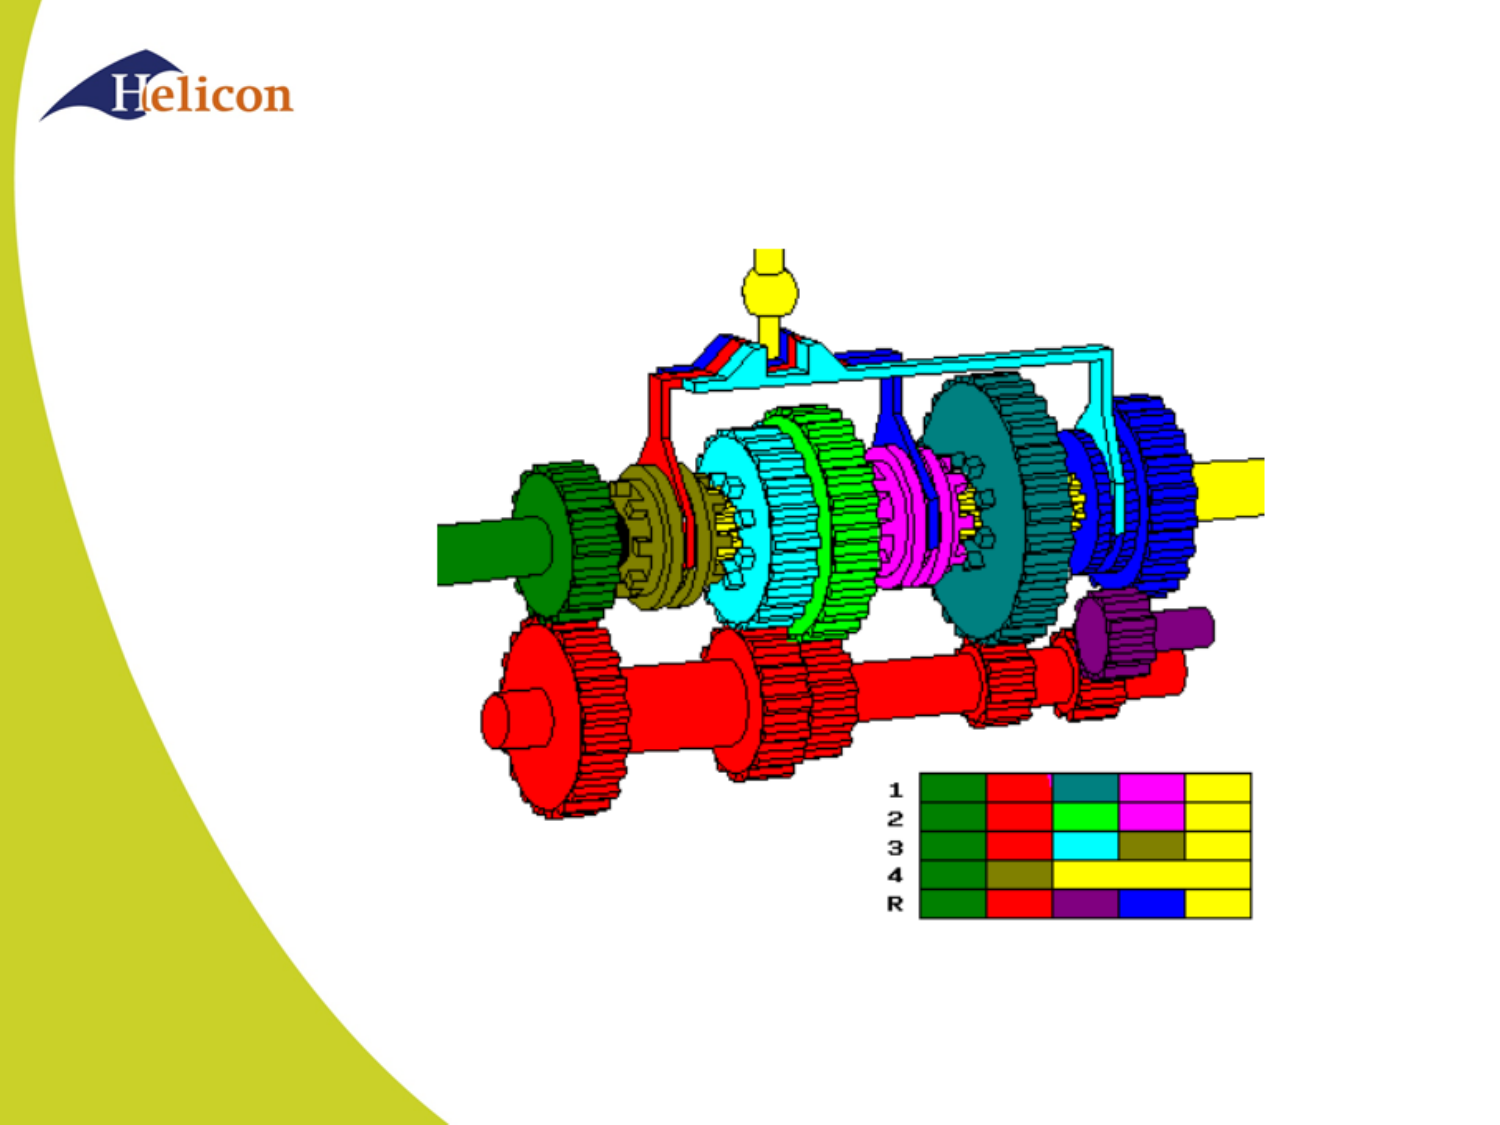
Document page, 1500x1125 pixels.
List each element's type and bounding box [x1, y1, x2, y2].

picture [0, 0, 1500, 1125]
list [372, 231, 1336, 932]
